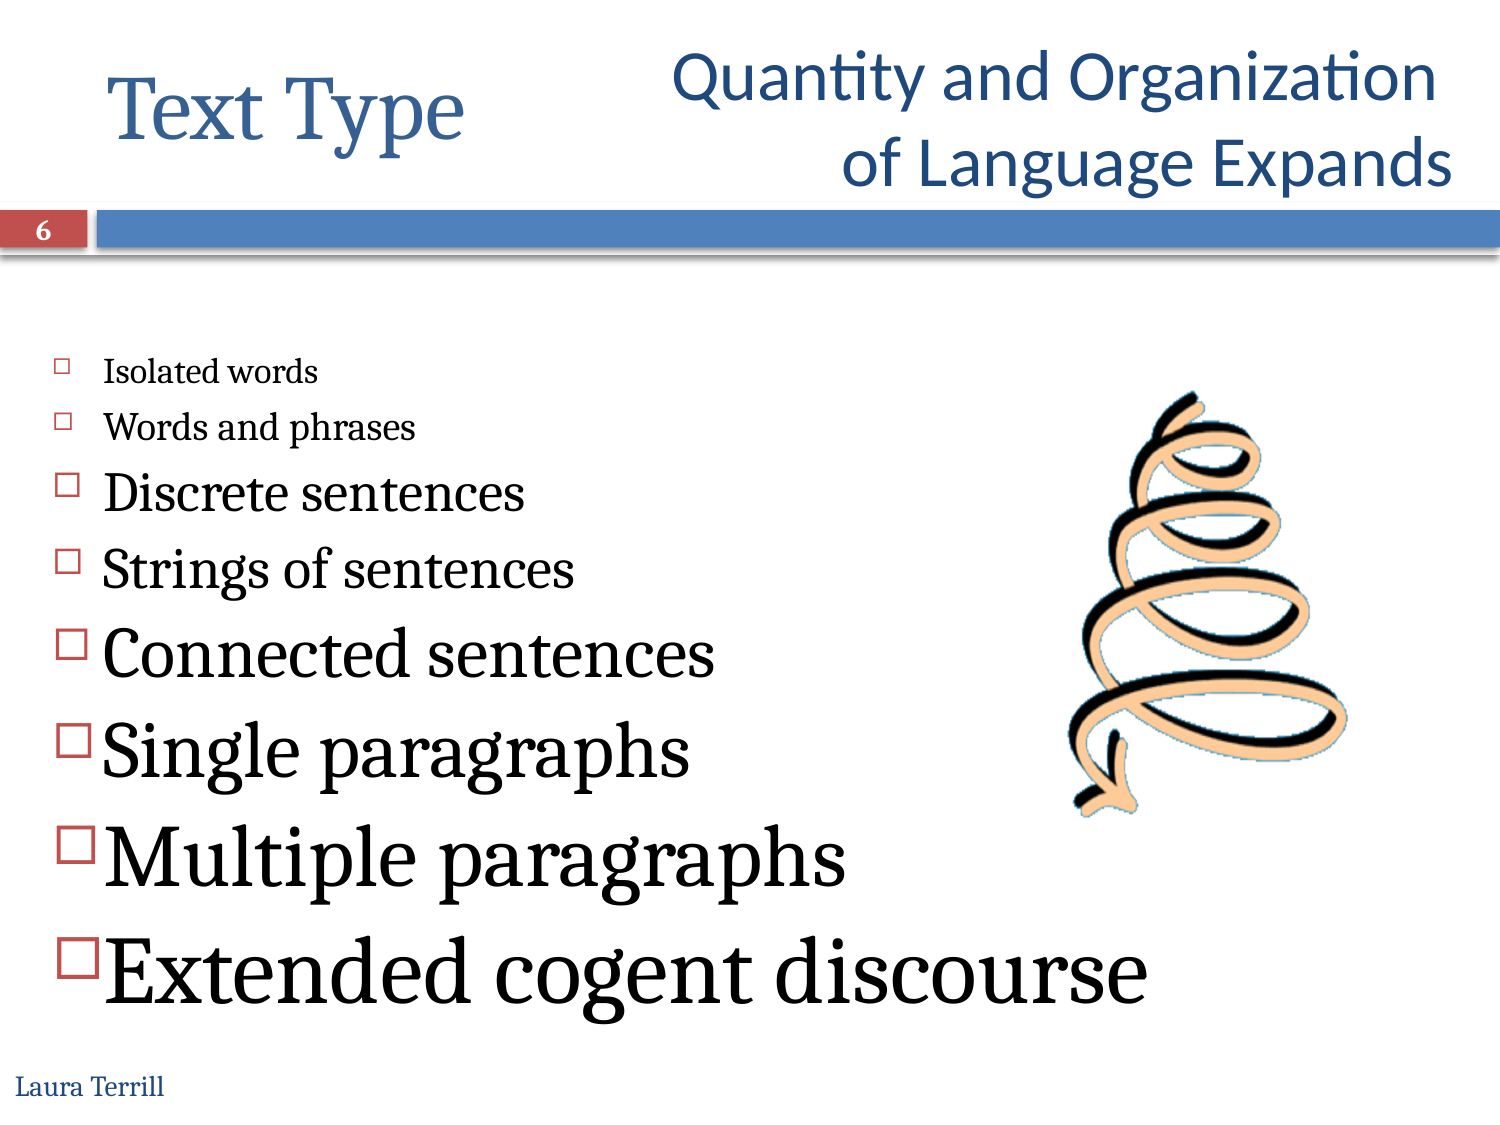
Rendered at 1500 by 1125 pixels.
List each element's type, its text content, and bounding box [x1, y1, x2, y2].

title Quantity and Organization of Language Expands [119, 21, 1470, 209]
picture [1062, 387, 1350, 825]
slide_number 6 [0, 208, 88, 249]
list Isolated words Words and phrases Discrete sentences Strings of sentences Connected sentences Single paragraphs Multiple paragraphs Extended cogent discourse [37, 233, 1388, 1034]
footer Laura Terrill [0, 1054, 890, 1115]
text_box Text Type [91, 40, 482, 166]
